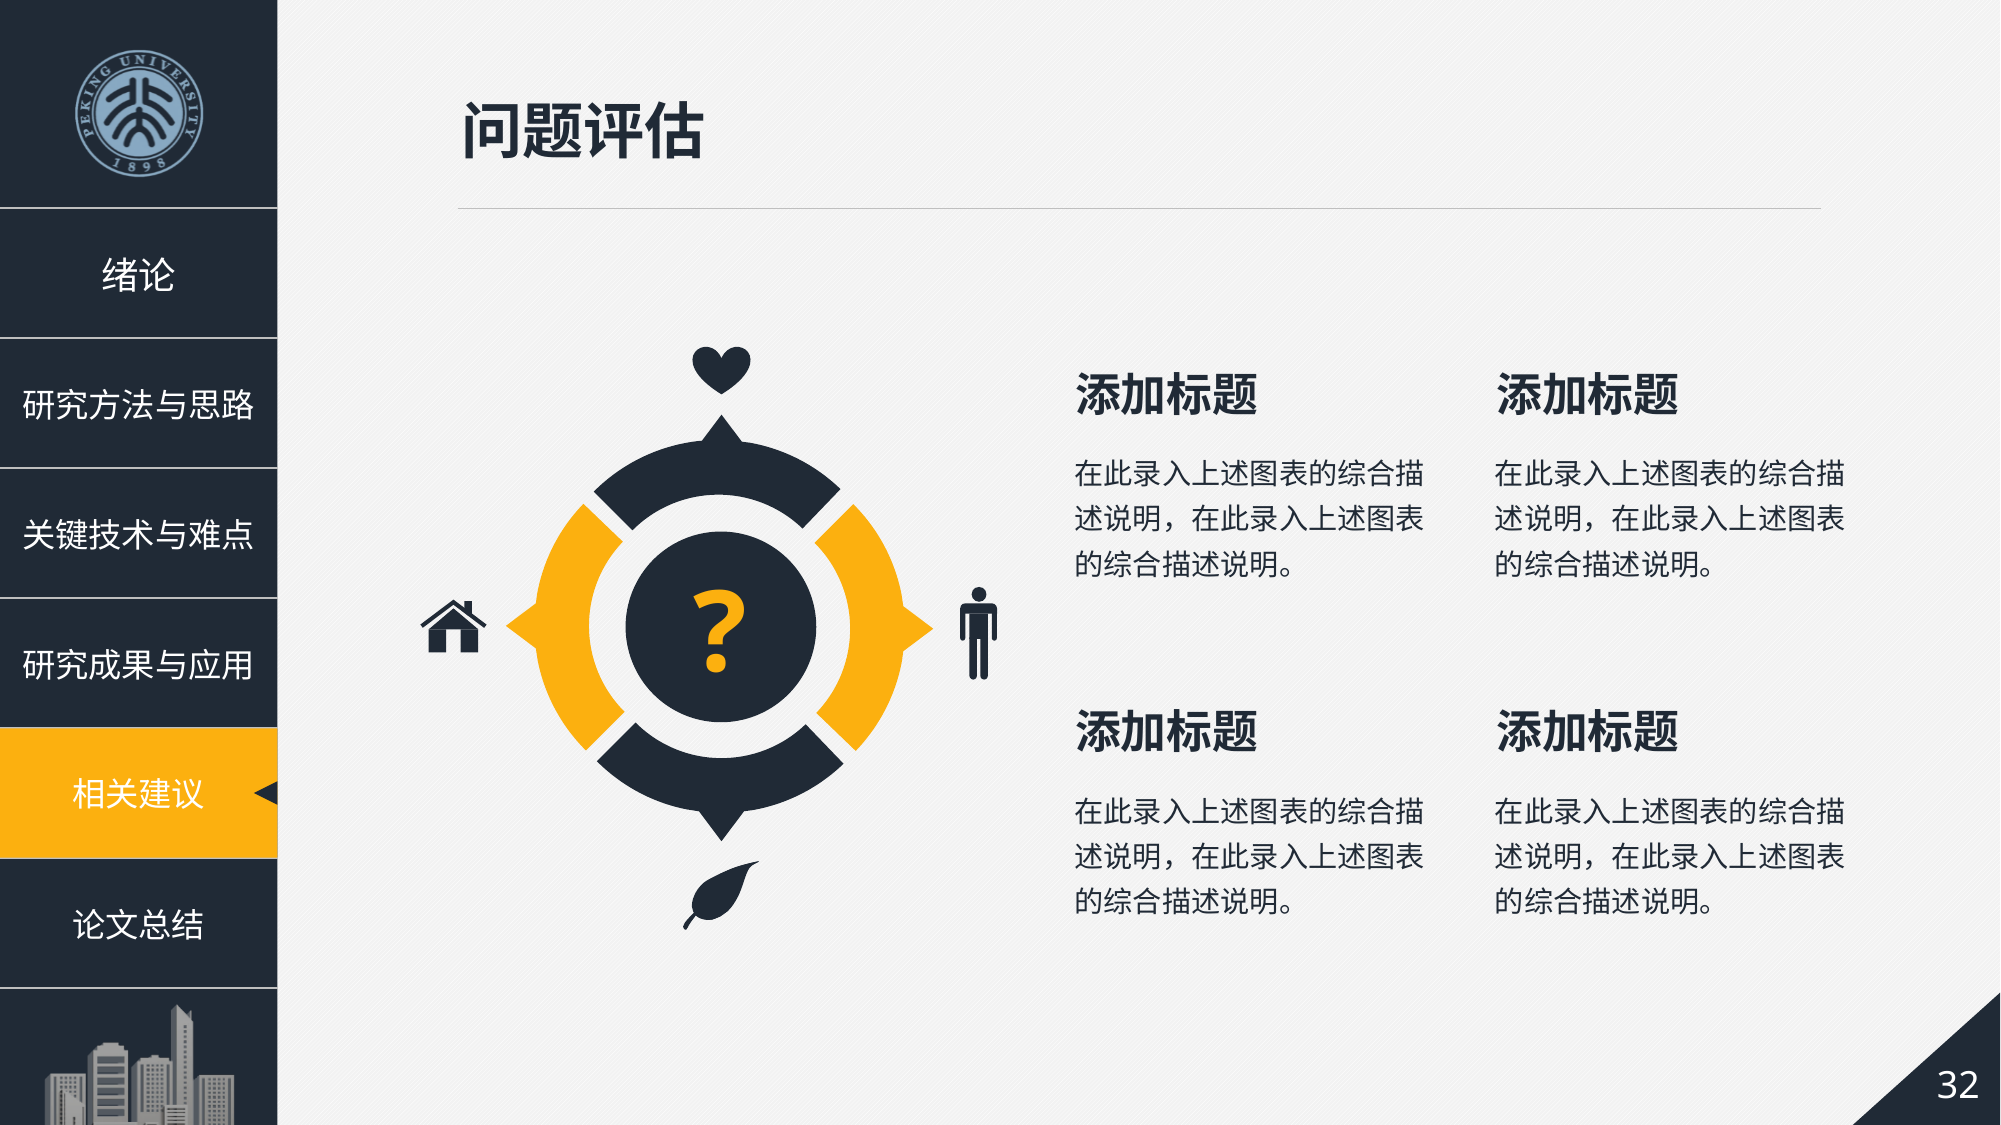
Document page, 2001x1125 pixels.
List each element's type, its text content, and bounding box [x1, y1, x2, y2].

text_box ? [624, 530, 818, 724]
text_box [595, 721, 846, 843]
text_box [417, 601, 490, 653]
text_box [592, 412, 842, 532]
text_box [504, 502, 627, 752]
text_box 问题评估 [446, 84, 721, 173]
text_box 添加标题 [1481, 695, 1695, 766]
text_box [813, 502, 935, 753]
text_box 在此录入上述图表的综合描述说明，在此录入上述图表的综合描述说明。 [1480, 774, 1874, 927]
picture [16, 1004, 260, 1125]
text_box 添加标题 [1060, 357, 1274, 428]
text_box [683, 861, 760, 930]
text_box 添加标题 [1481, 357, 1695, 428]
text_box 在此录入上述图表的综合描述说明，在此录入上述图表的综合描述说明。 [1059, 437, 1456, 589]
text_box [960, 586, 998, 680]
text_box 添加标题 [1060, 695, 1274, 766]
text_box 在此录入上述图表的综合描述说明，在此录入上述图表的综合描述说明。 [1059, 774, 1456, 927]
text_box [691, 345, 752, 396]
text_box 在此录入上述图表的综合描述说明，在此录入上述图表的综合描述说明。 [1480, 437, 1874, 589]
